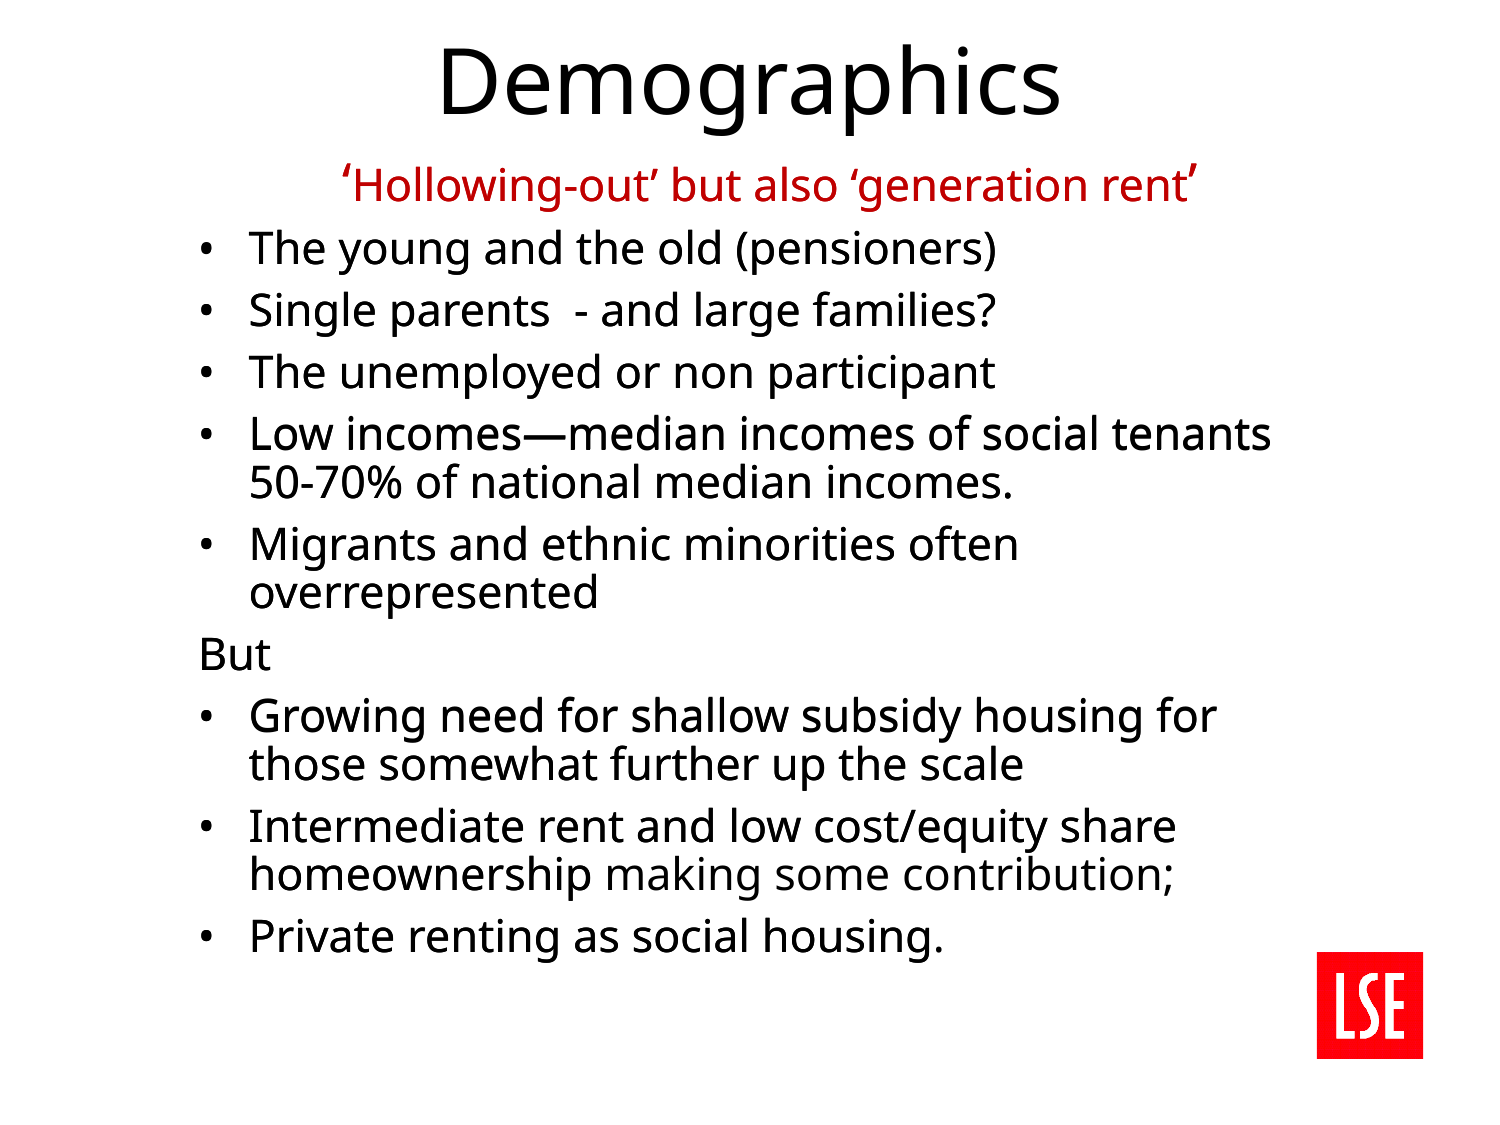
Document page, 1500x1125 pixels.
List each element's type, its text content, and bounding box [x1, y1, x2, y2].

picture [1316, 952, 1424, 1059]
title Demographics [112, 7, 1388, 150]
text_box ‘Hollowing-out’ but also ‘generation rent’ The young and the old (pensioners) Single parents - and large families? The unemployed or non participant Low incomes—median incomes of social tenants 50-70% of national median incomes. Migrants and ethnic minorities often overrepresented But Growing need for shallow subsidy housing for those somewhat further up the scale Intermediate rent and low cost/equity share homeownership making some contribution; Private renting as social housing. [182, 149, 1358, 978]
